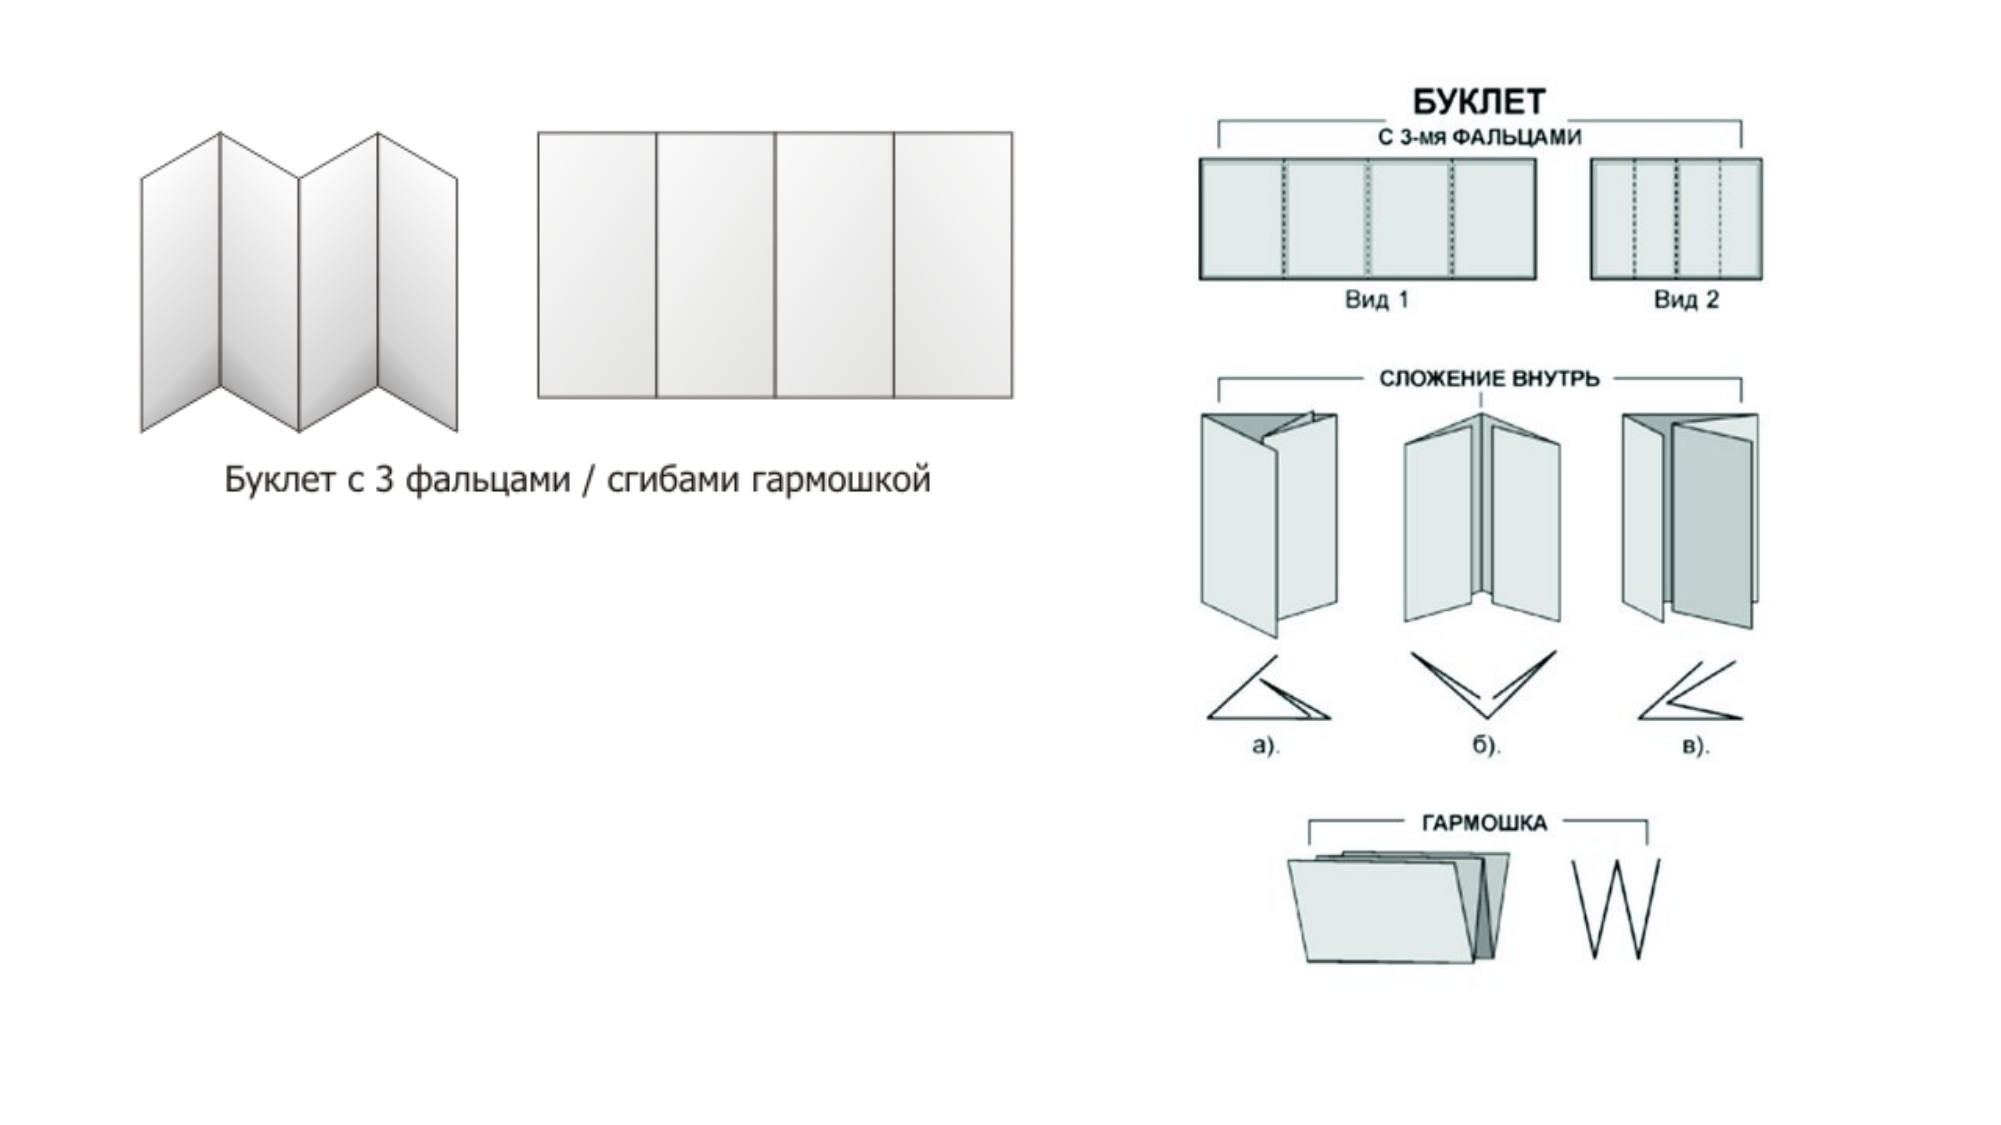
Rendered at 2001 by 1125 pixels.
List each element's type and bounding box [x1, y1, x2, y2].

picture [28, 46, 1127, 520]
picture [1143, 63, 1807, 1007]
